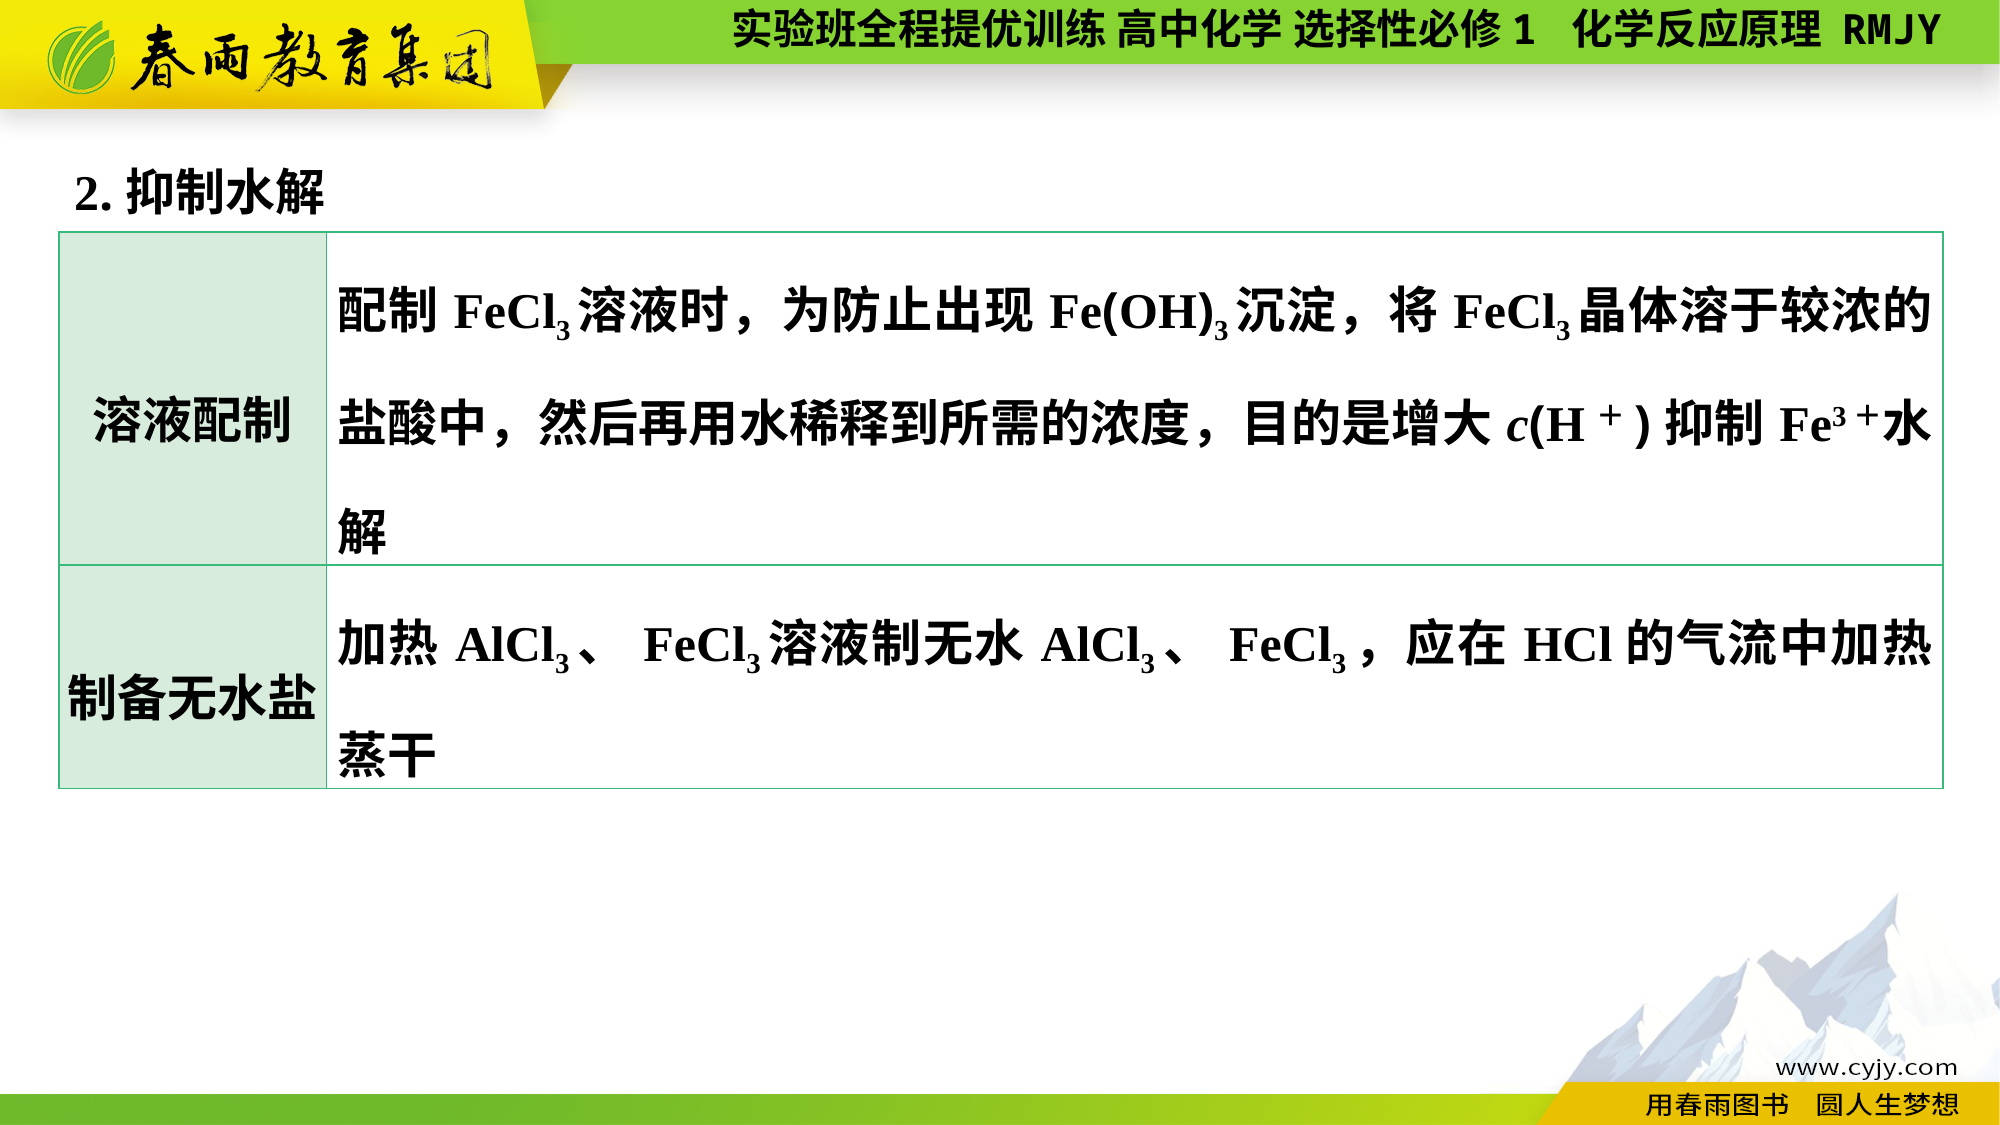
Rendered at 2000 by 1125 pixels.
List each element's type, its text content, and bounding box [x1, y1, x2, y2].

list 2.抑制水解 [59, 122, 1944, 217]
table_header 溶液配制 [60, 233, 326, 564]
table_cell 加热AlCl3、FeCl3溶液制无水AlCl3、FeCl3，应在HCl的气流中加热蒸干 [327, 566, 1942, 788]
picture [0, 0, 2000, 1125]
table_cell 制备无水盐 [60, 566, 326, 788]
table_header 配制FeCl3溶液时，为防止出现Fe(OH)3沉淀，将FeCl3晶体溶于较浓的盐酸中，然后再用水稀释到所需的浓度，目的是增大c(H＋)抑制Fe3＋水解 [327, 233, 1942, 564]
